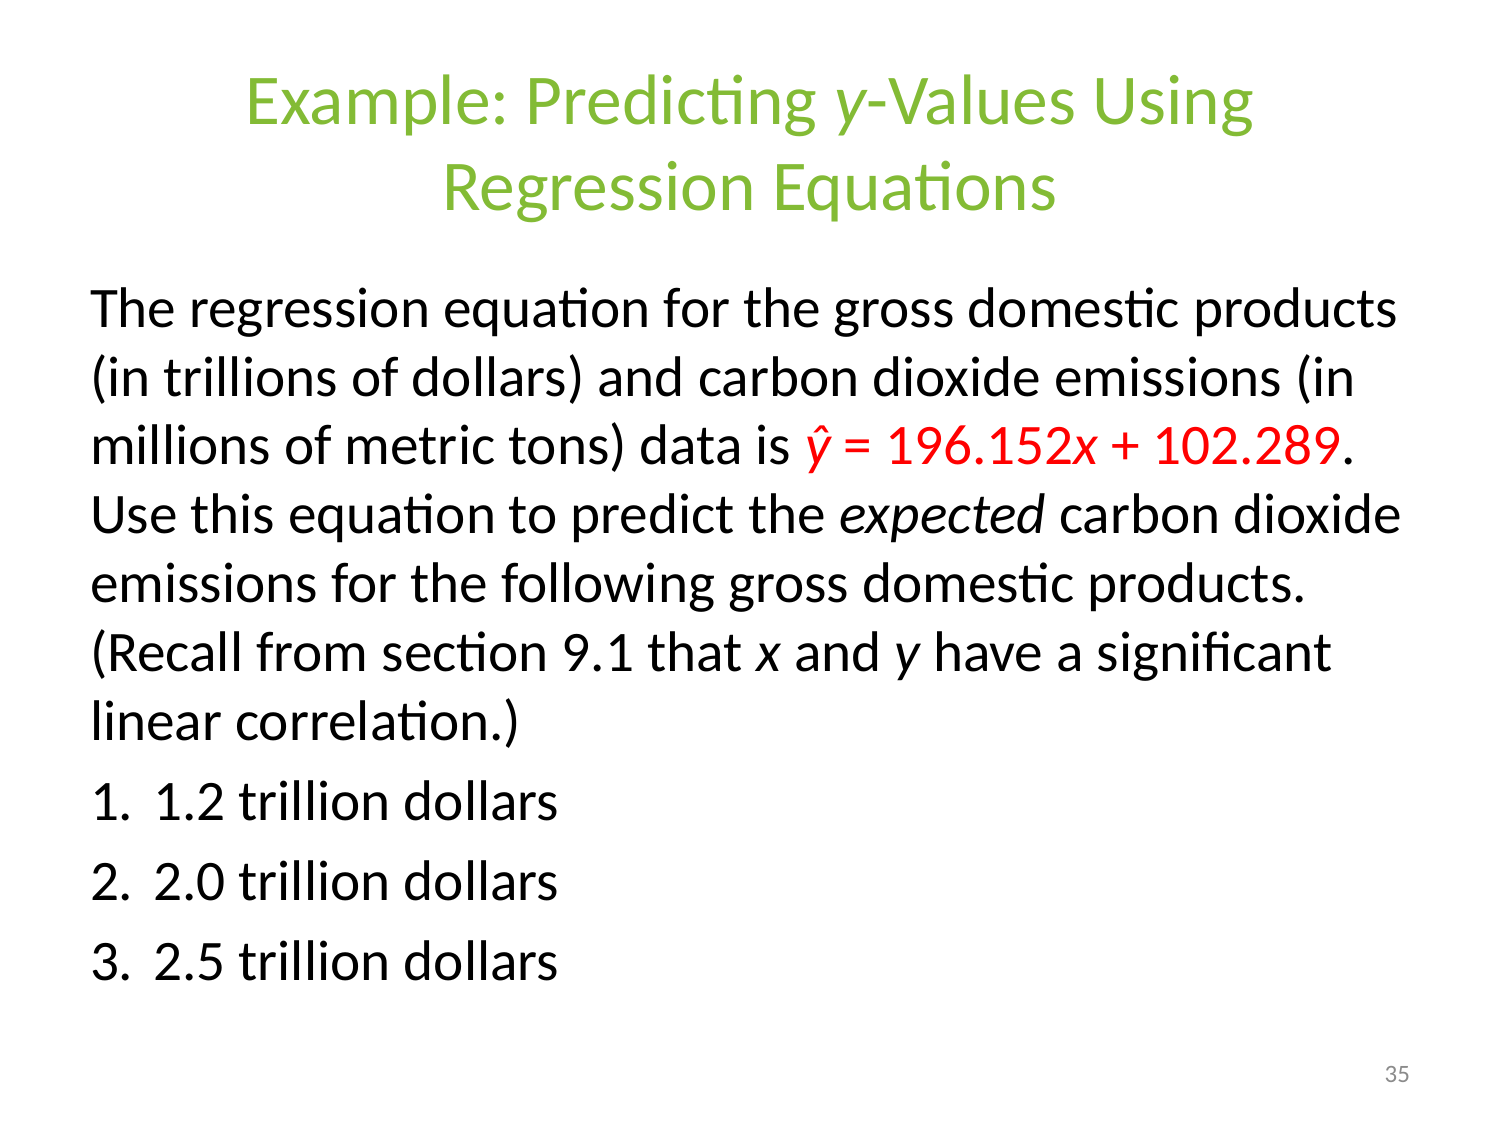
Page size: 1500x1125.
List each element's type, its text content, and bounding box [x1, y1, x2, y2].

slide_number 35 [1074, 1042, 1425, 1103]
title Example: Predicting y-Values Using Regression Equations [75, 45, 1425, 233]
list The regression equation for the gross domestic products (in trillions of dollars) and carbon dioxide emissions (in millions of metric tons) data is ŷ = 196.152x + 102.289. Use this equation to predict the expected carbon dioxide emissions for the following gross domestic products. (Recall from section 9.1 that x and y have a significant linear correlation.) 1.2 trillion dollars 2.0 trillion dollars 2.5 trillion dollars [75, 262, 1425, 1005]
